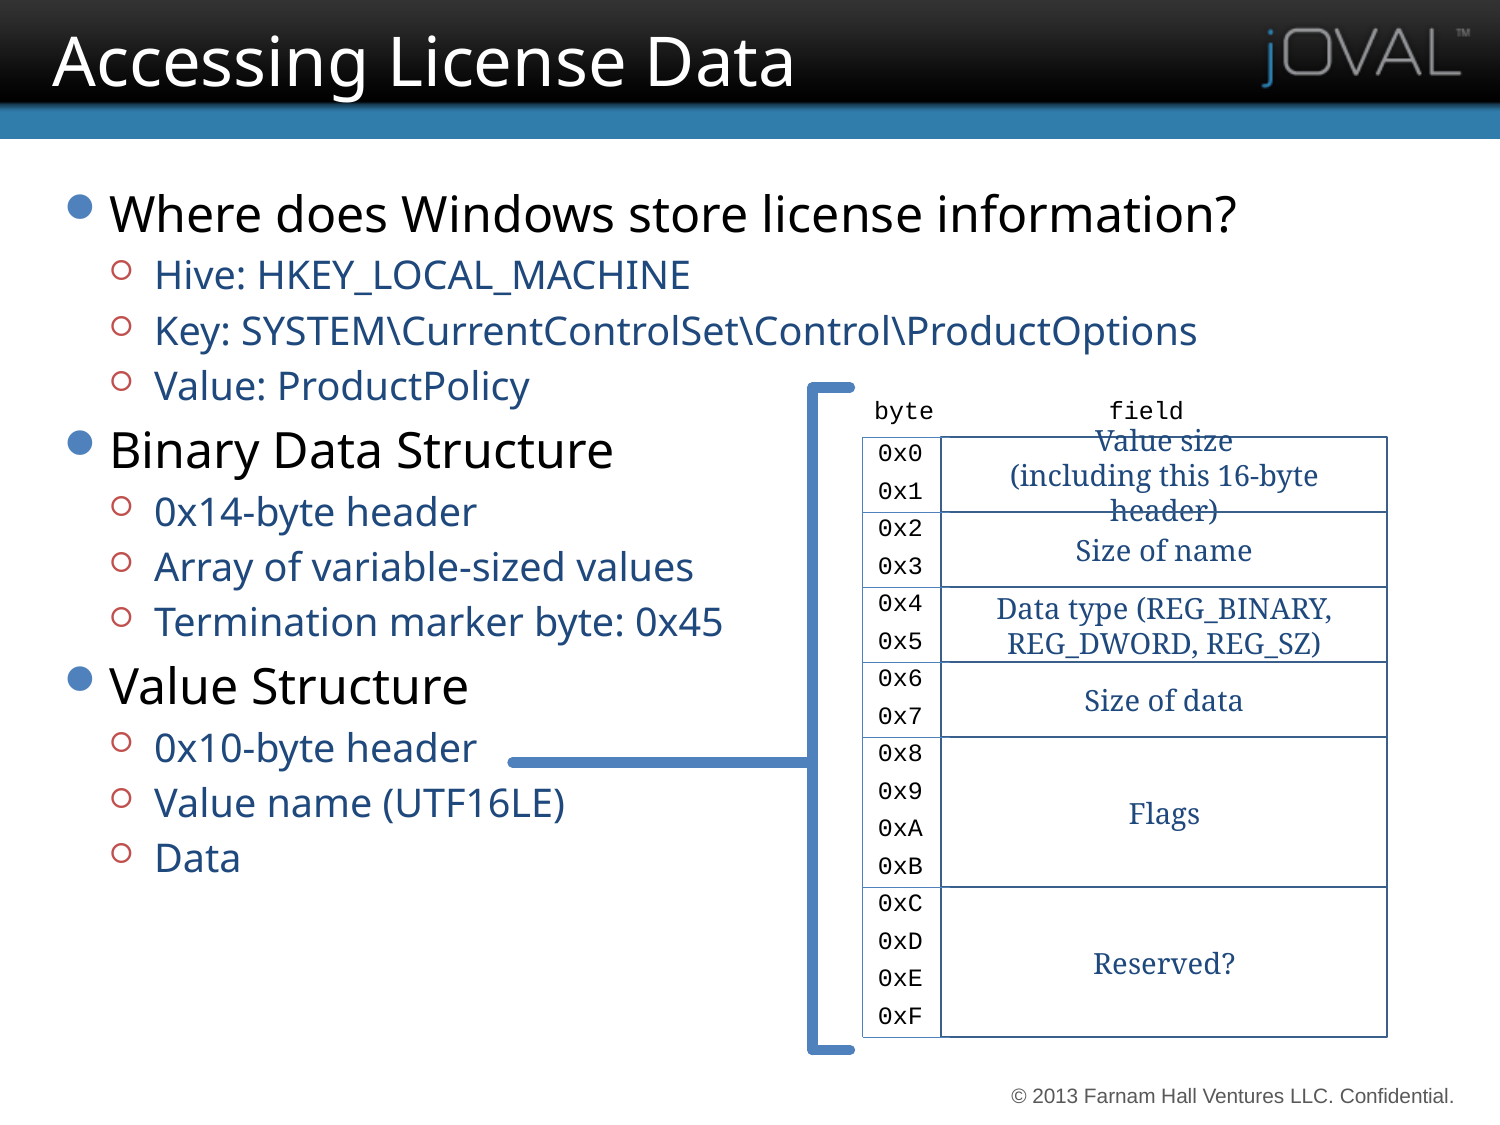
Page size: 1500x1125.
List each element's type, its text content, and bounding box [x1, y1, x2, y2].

text_box 0xF [868, 992, 938, 1035]
text_box Size of name [940, 511, 1388, 586]
text_box 0xE [868, 954, 938, 992]
text_box 0xC [868, 898, 938, 917]
text_box 0xC [868, 879, 938, 885]
text_box 0x4 [868, 579, 938, 585]
text_box 0x2 [868, 523, 938, 542]
text_box 0x4 [868, 598, 938, 617]
text_box 0xB [868, 842, 938, 879]
text_box 0xD [868, 917, 938, 954]
text_box 0x5 [868, 617, 938, 654]
text_box 0xA [868, 804, 938, 842]
picture [0, 0, 1500, 139]
text_box 0x2 [868, 504, 938, 510]
footer © 2013 Farnam Hall Ventures LLC. Confidential. [75, 1074, 1475, 1113]
text_box field [1094, 387, 1199, 433]
text_box 0x6 [868, 673, 938, 692]
text_box 0x7 [868, 692, 938, 729]
text_box 0x3 [868, 542, 938, 579]
text_box 0x9 [868, 767, 938, 804]
text_box 0x0 [868, 448, 938, 467]
text_box Data type (REG_BINARY, REG_DWORD, REG_SZ) [940, 586, 1388, 661]
text_box 0x1 [868, 467, 938, 504]
text_box byte [859, 387, 950, 433]
text_box Size of data [940, 661, 1388, 736]
text_box Value size (including this 16-byte header) [940, 436, 1388, 511]
text_box Flags [940, 736, 1388, 886]
text_box 0x8 [868, 729, 938, 735]
text_box Reserved? [940, 886, 1388, 1038]
list Where does Windows store license information? Hive: HKEY_LOCAL_MACHINE Key: SYSTEM\CurrentControlSet\Control\ProductOptions Value: ProductPolicy Binary Data Structure 0x14-byte header Array of variable-sized values Termination marker byte: 0x45 Value Structure 0x10-byte header Value name (UTF16LE) Data [49, 174, 1445, 1025]
text_box 0x6 [868, 654, 938, 660]
text_box 0x8 [868, 748, 938, 767]
